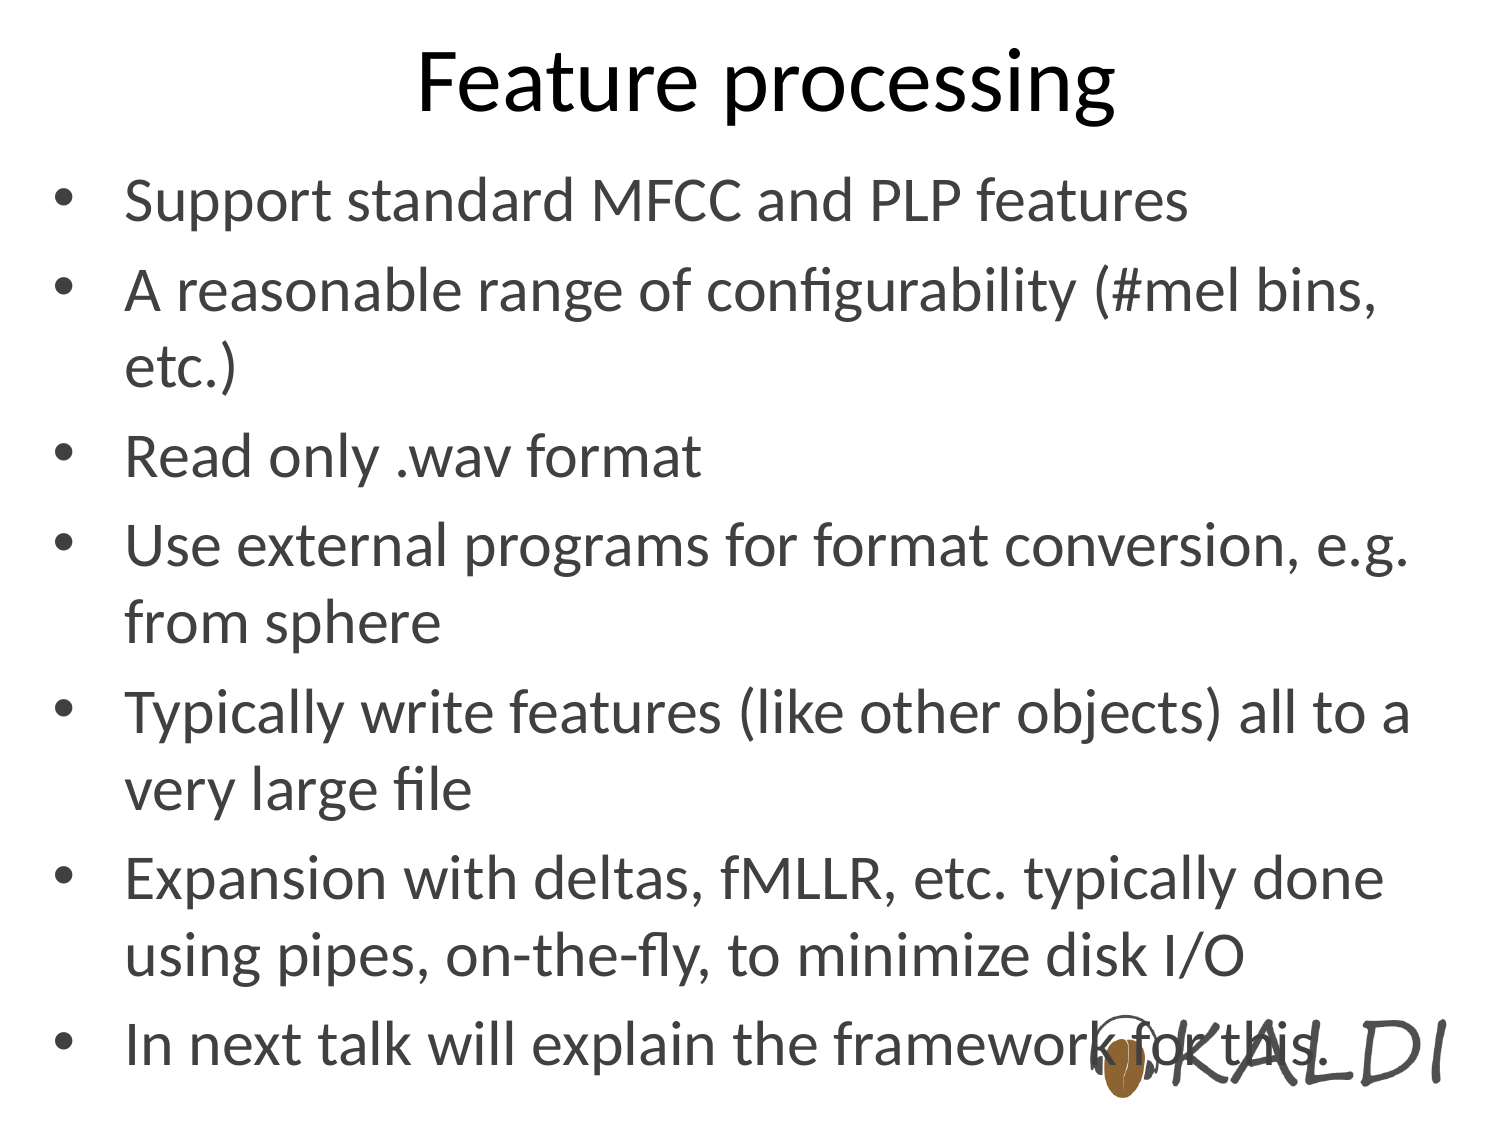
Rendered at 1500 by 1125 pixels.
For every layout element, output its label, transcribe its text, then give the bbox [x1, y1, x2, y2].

picture [1087, 1012, 1464, 1104]
title Feature processing [125, 5, 1410, 144]
subtitle Support standard MFCC and PLP features A reasonable range of configurability (#mel bins, etc.) Read only .wav format Use external programs for format conversion, e.g. from sphere Typically write features (like other objects) all to a very large file Expansion with deltas, fMLLR, etc. typically done using pipes, on-the-fly, to minimize disk I/O In next talk will explain the framework for this. [37, 149, 1463, 1088]
